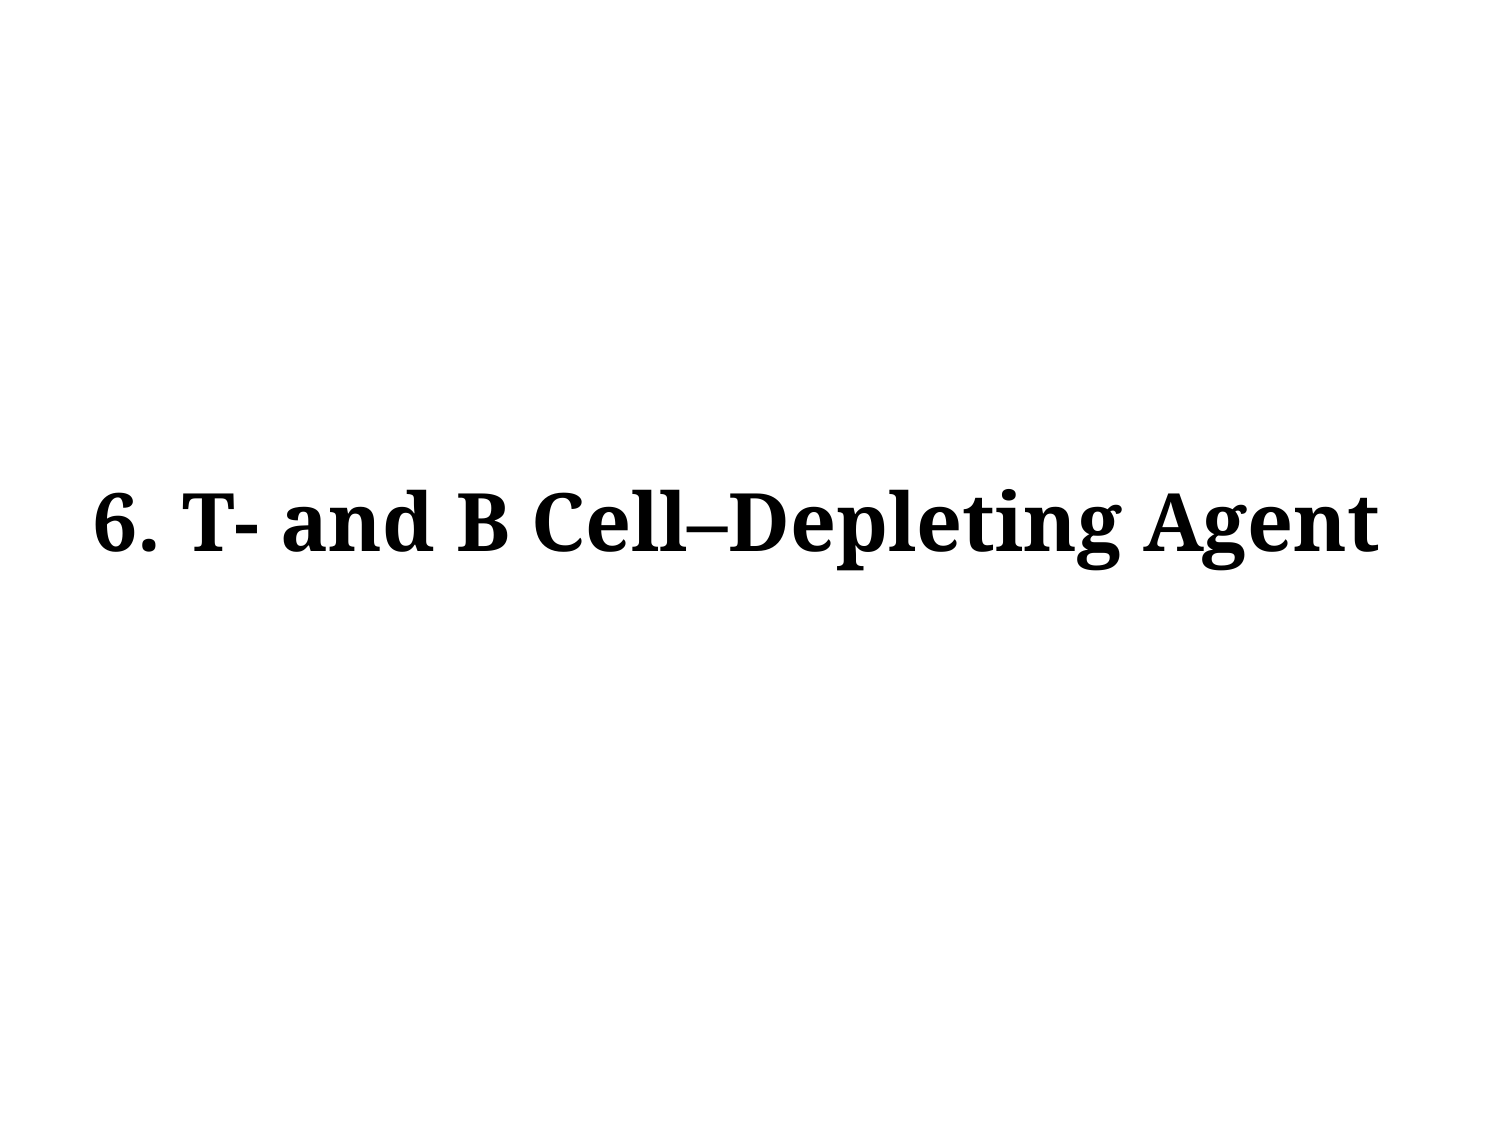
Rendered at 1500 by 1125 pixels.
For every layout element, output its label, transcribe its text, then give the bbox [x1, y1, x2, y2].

title 6. T- and B Cell–Depleting Agent [62, 425, 1413, 613]
